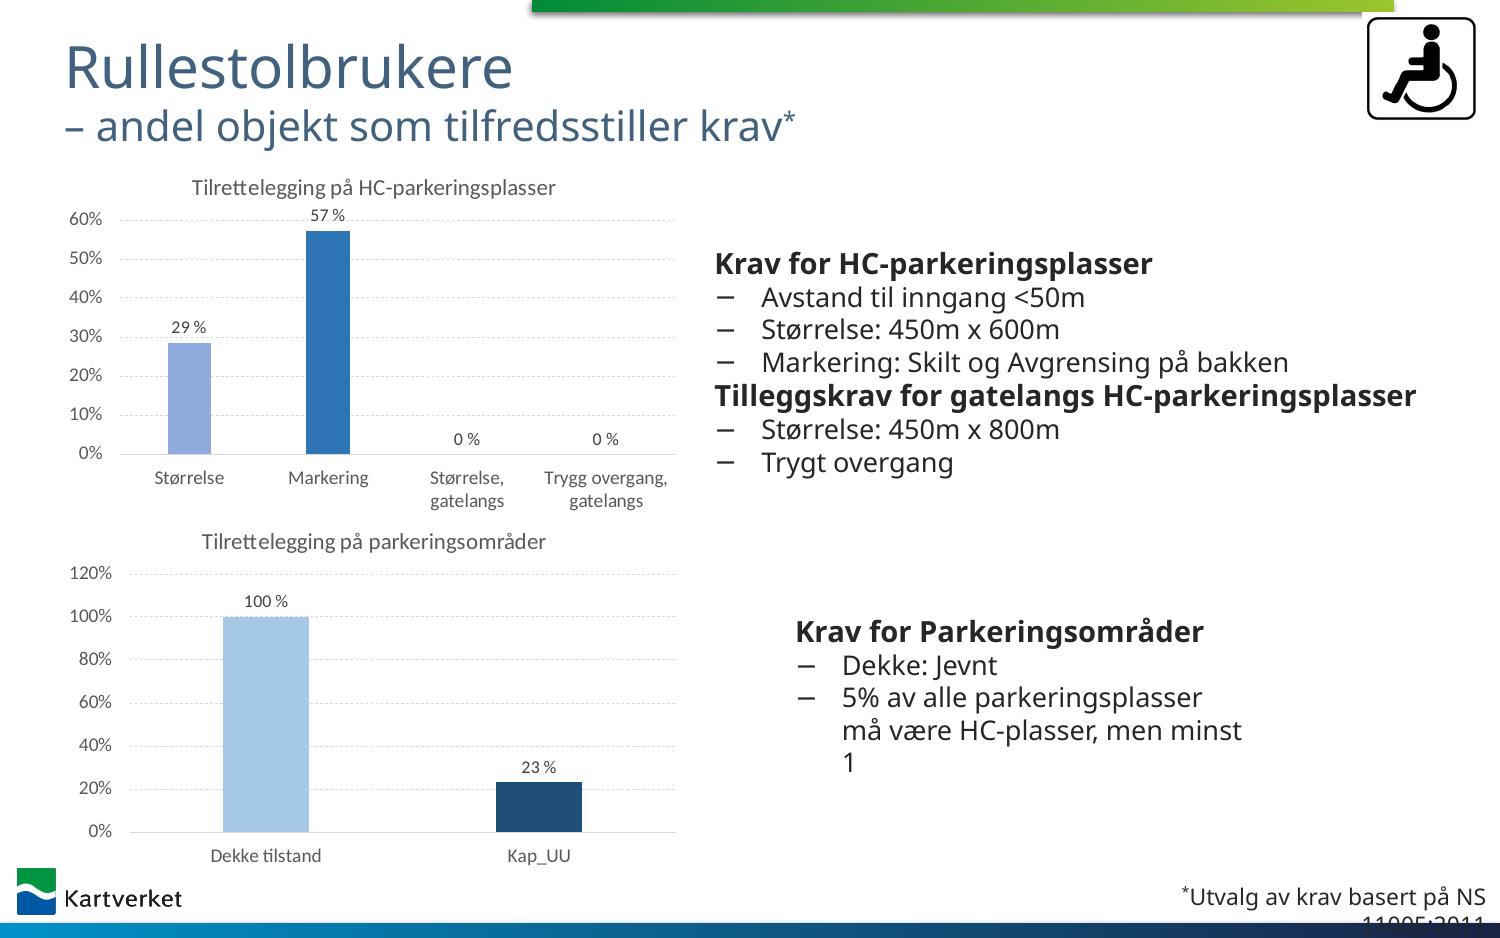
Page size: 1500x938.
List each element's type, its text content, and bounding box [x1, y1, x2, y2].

text_box Rullestolbrukere – andel objekt som tilfredsstiller krav* [49, 25, 1431, 158]
picture [62, 166, 687, 519]
text_box Krav for HC-parkeringsplasser Avstand til inngang <50m Størrelse: 450m x 600m Markering: Skilt og Avgrensing på bakken Tilleggskrav for gatelangs HC-parkeringsplasser Størrelse: 450m x 800m Trygt overgang [699, 237, 1433, 485]
picture [62, 520, 687, 874]
picture [1362, 12, 1481, 126]
text_box Krav for Parkeringsområder Dekke: Jevnt 5% av alle parkeringsplasser må være HC-plasser, men minst 1 [780, 605, 1261, 786]
text_box *Utvalg av krav basert på NS 11005:2011 [1068, 873, 1500, 938]
